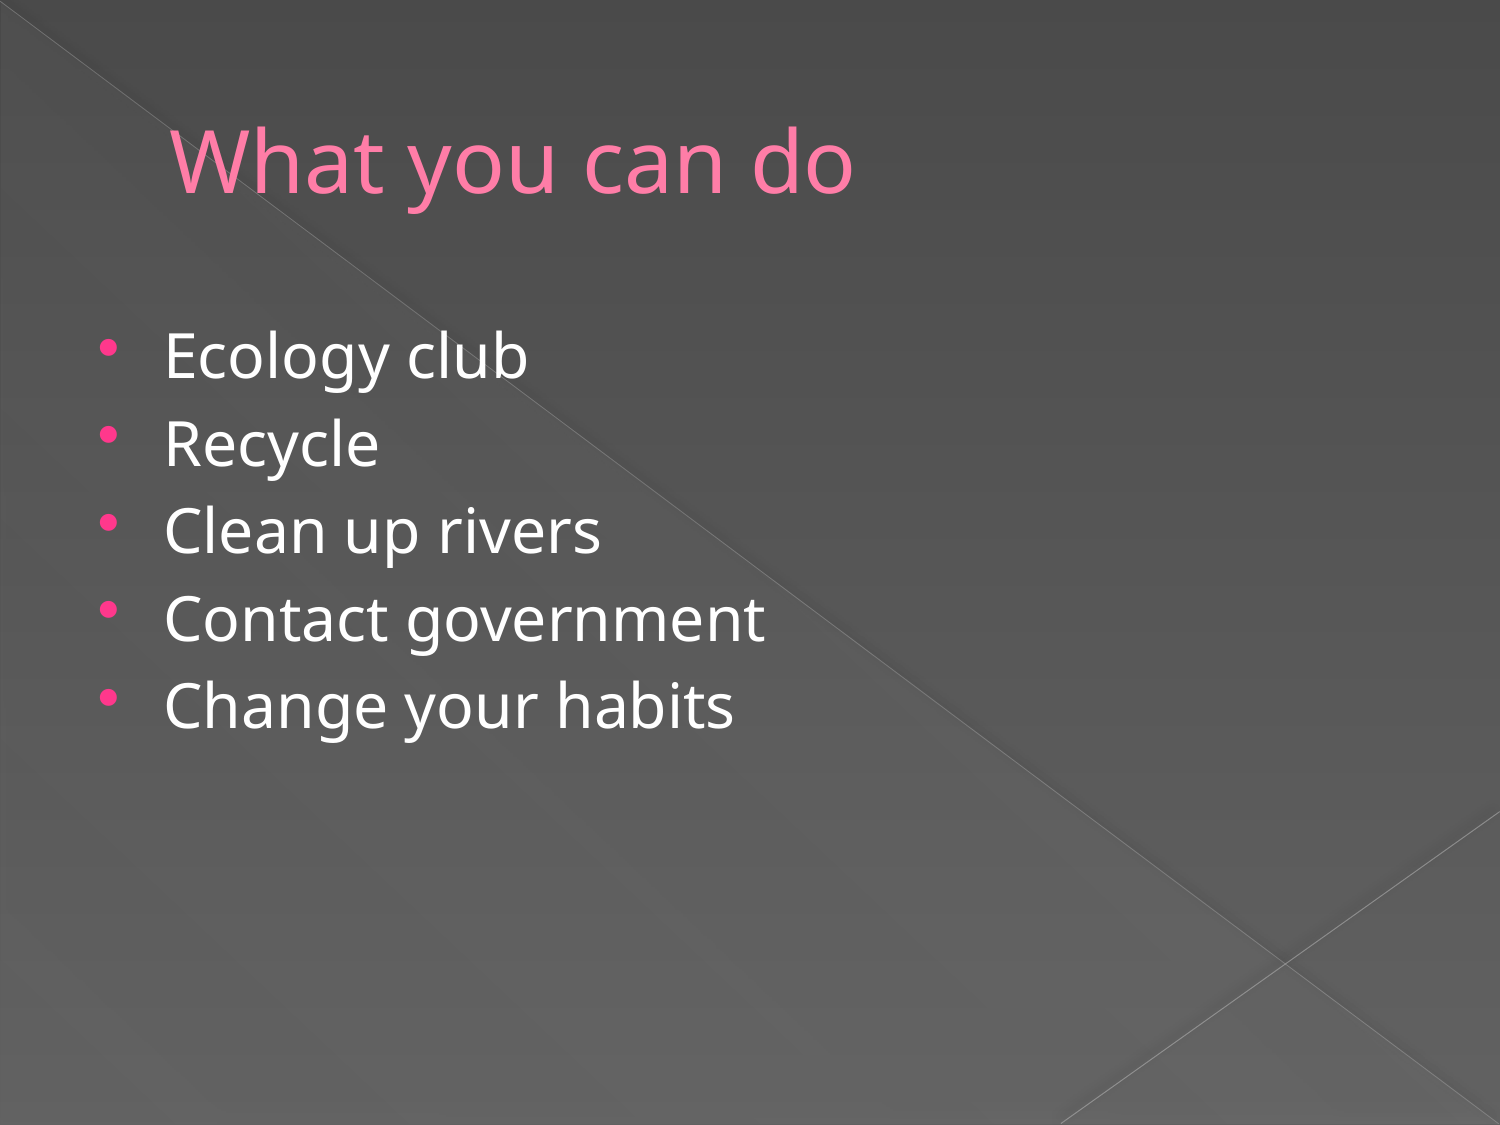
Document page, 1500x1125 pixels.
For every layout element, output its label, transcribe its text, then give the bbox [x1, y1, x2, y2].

title What you can do [75, 43, 1425, 274]
list Ecology club Recycle Clean up rivers Contact government Change your habits [75, 308, 1425, 1059]
